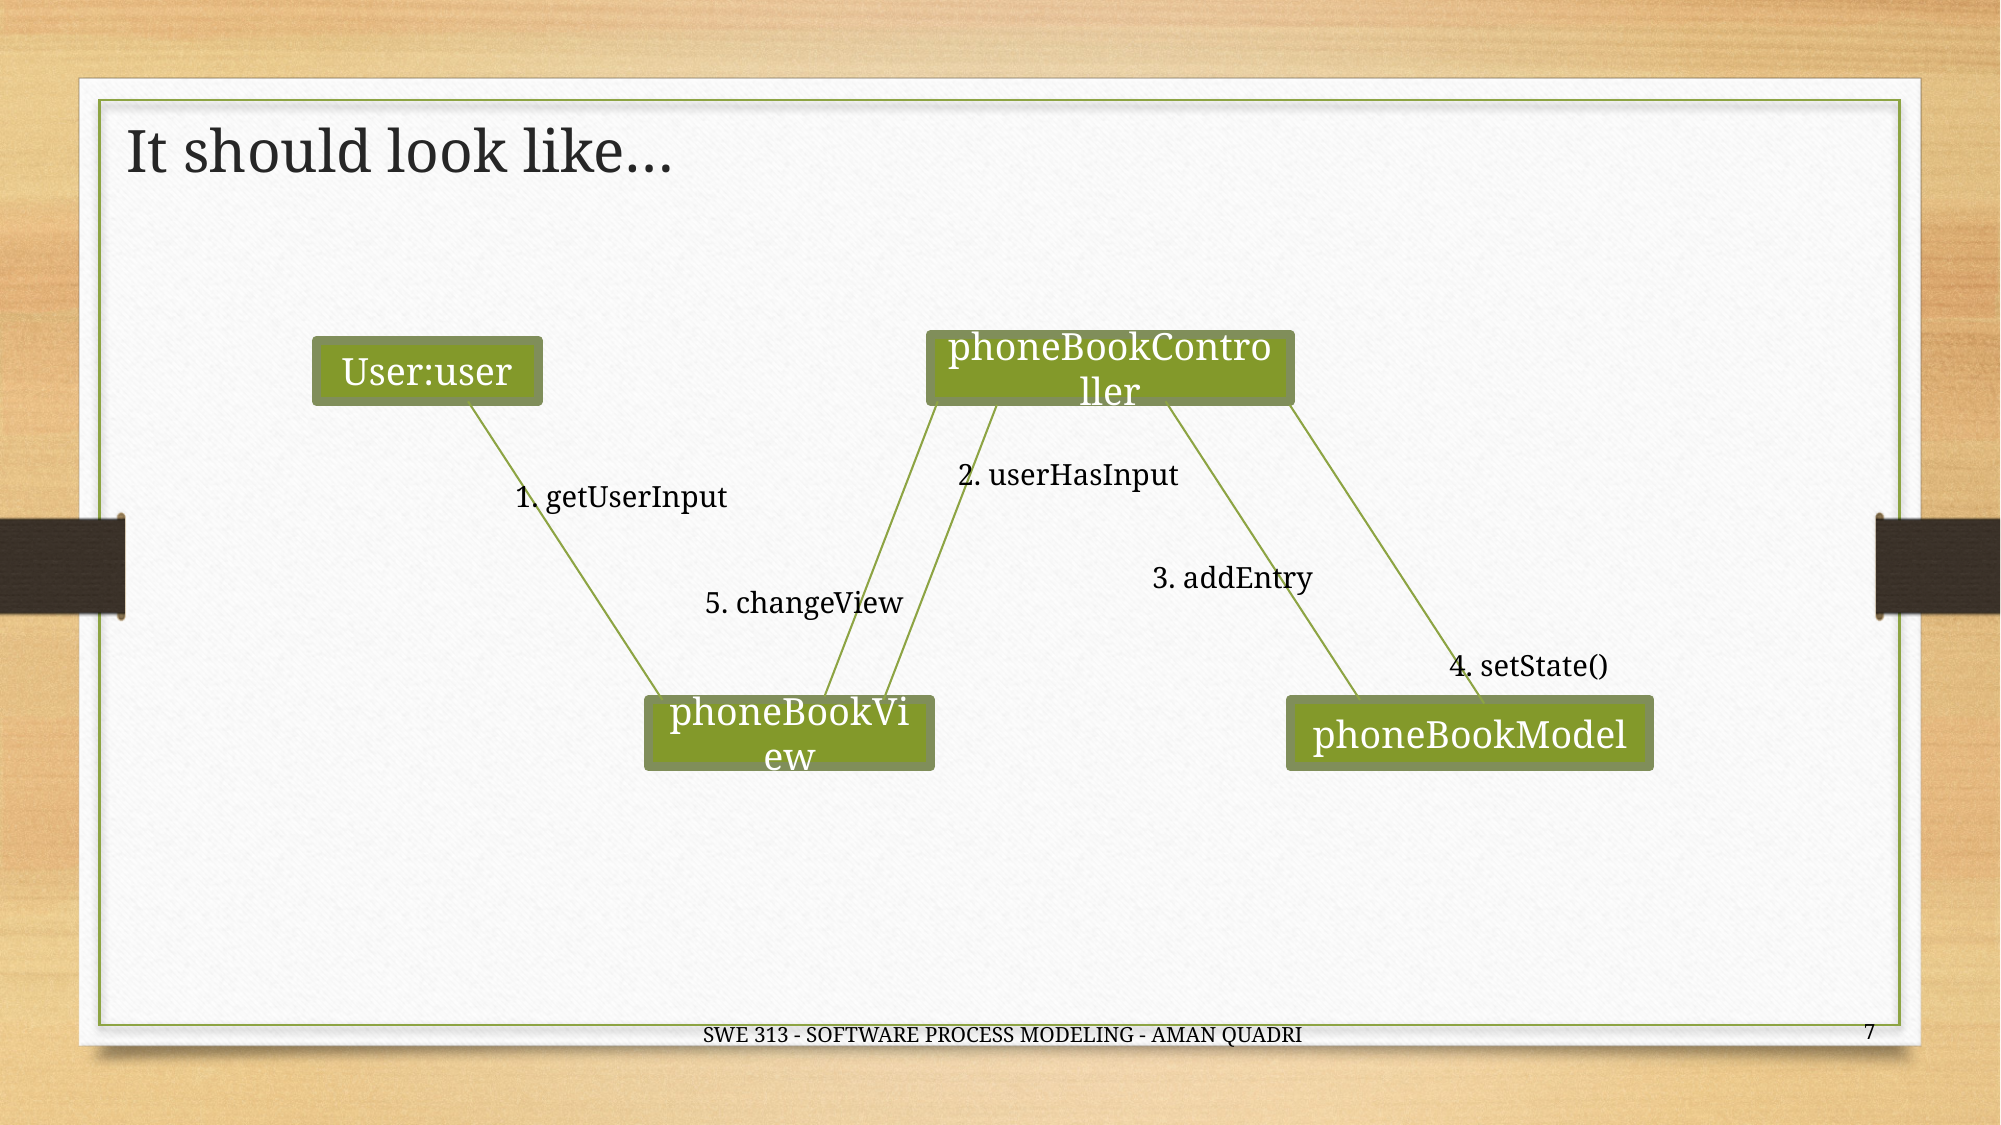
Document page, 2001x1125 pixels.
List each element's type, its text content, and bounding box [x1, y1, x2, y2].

title It should look like… [110, 106, 1895, 192]
slide_number 7 [1801, 1010, 1891, 1056]
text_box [316, 334, 1712, 768]
picture [0, 0, 2001, 1125]
footer SWE 313 - SOFTWARE PROCESS MODELING - AMAN QUADRI [403, 1020, 1602, 1049]
